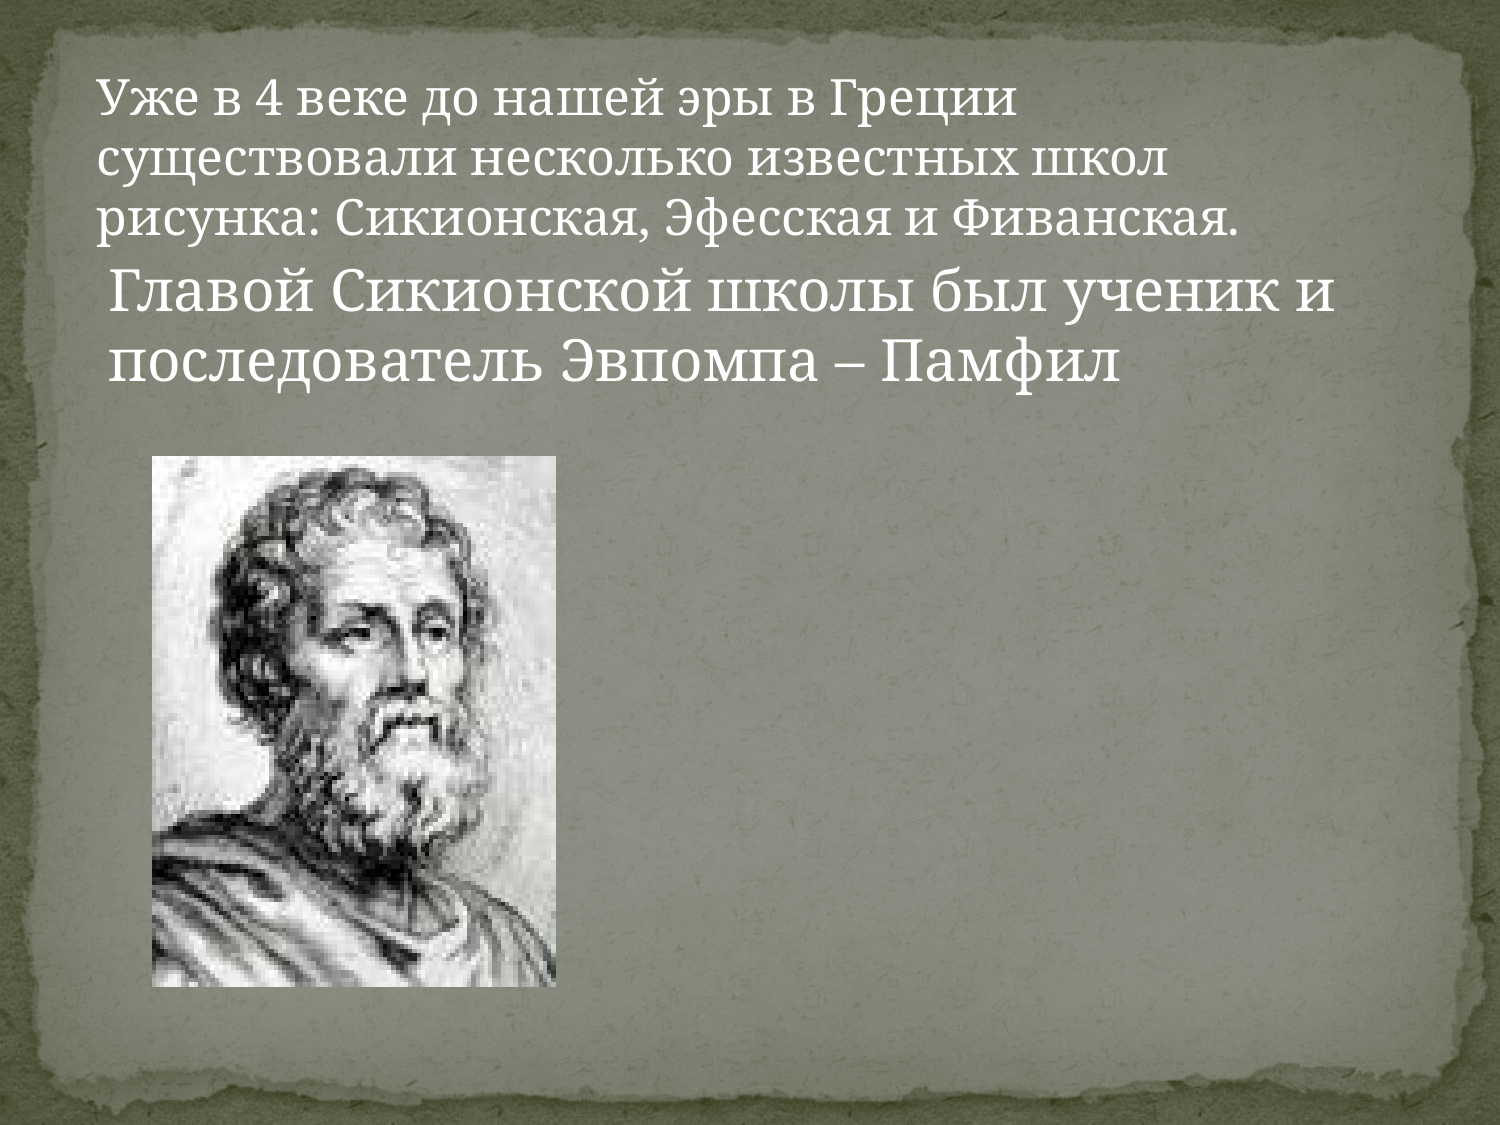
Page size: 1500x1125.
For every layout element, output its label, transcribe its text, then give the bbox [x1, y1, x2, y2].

text_box Главой Сикионской школы был ученик и последователь Эвпомпа – Памфил [93, 246, 1418, 401]
text_box Уже в 4 веке до нашей эры в Греции существовали несколько известных школ рисунка: Сикионская, Эфесская и Фиванская. [82, 58, 1325, 354]
picture [152, 456, 556, 987]
